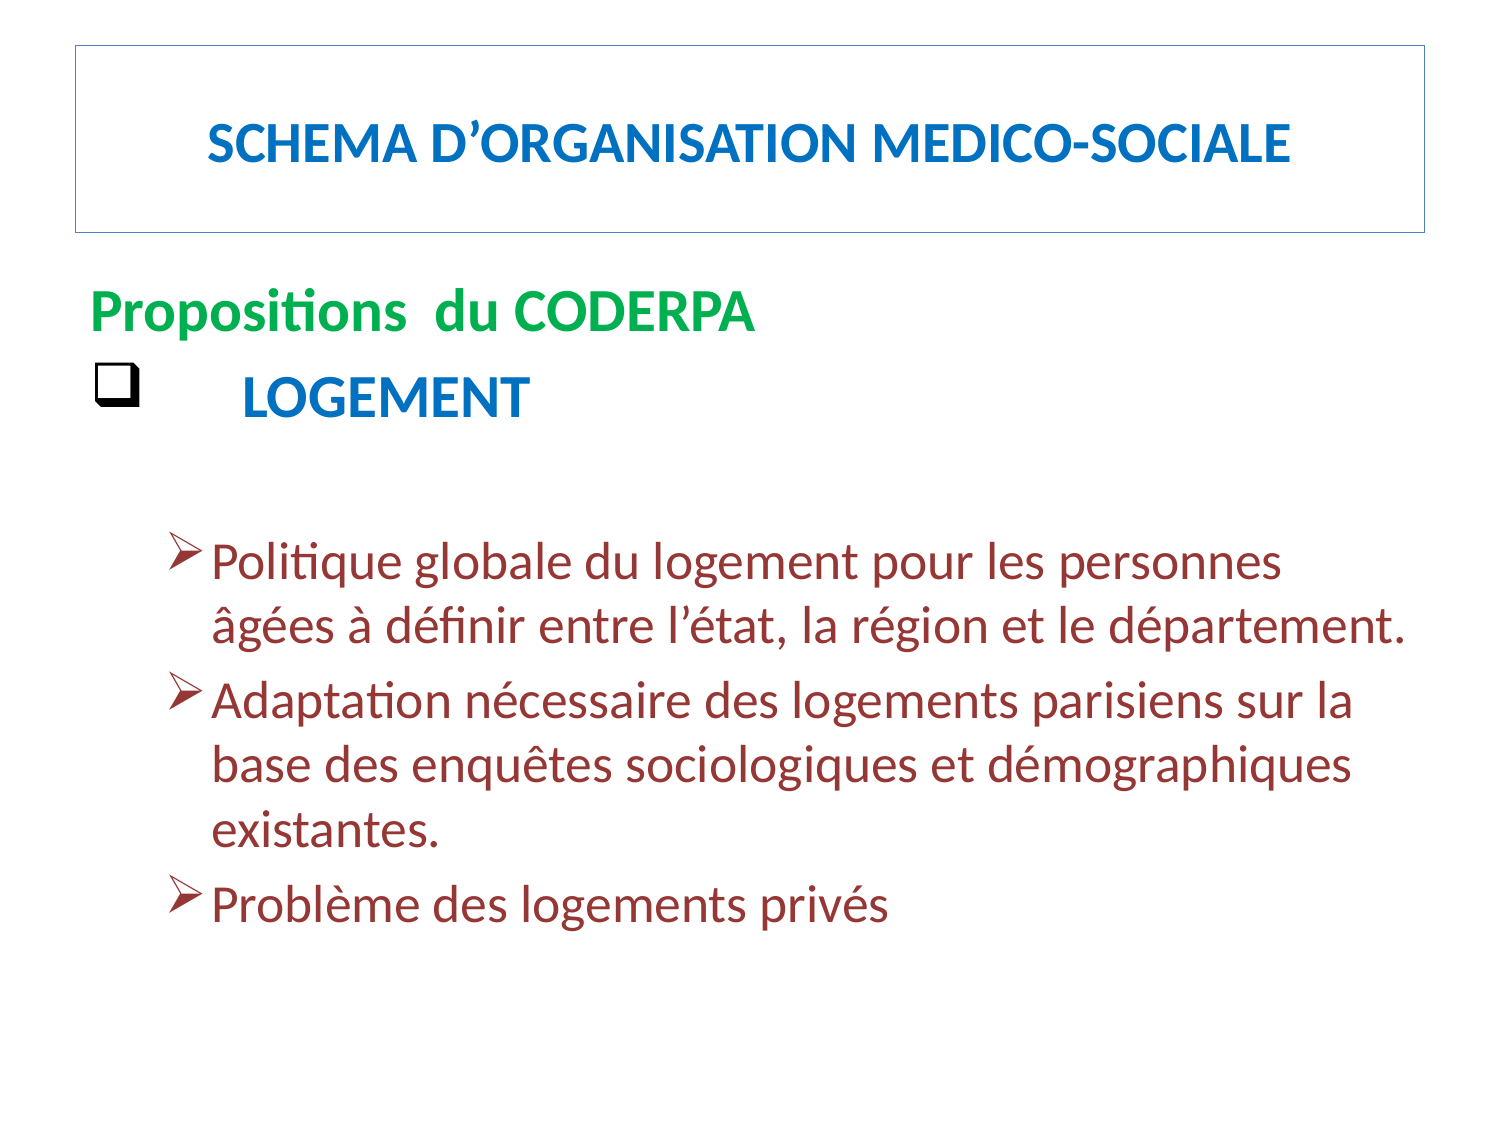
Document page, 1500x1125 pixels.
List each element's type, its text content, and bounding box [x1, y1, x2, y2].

title SCHEMA D’ORGANISATION MEDICO-SOCIALE [75, 45, 1425, 233]
list Propositions du CODERPA LOGEMENT Politique globale du logement pour les personnes âgées à définir entre l’état, la région et le département. Adaptation nécessaire des logements parisiens sur la base des enquêtes sociologiques et démographiques existantes. Problème des logements privés [75, 262, 1425, 1005]
